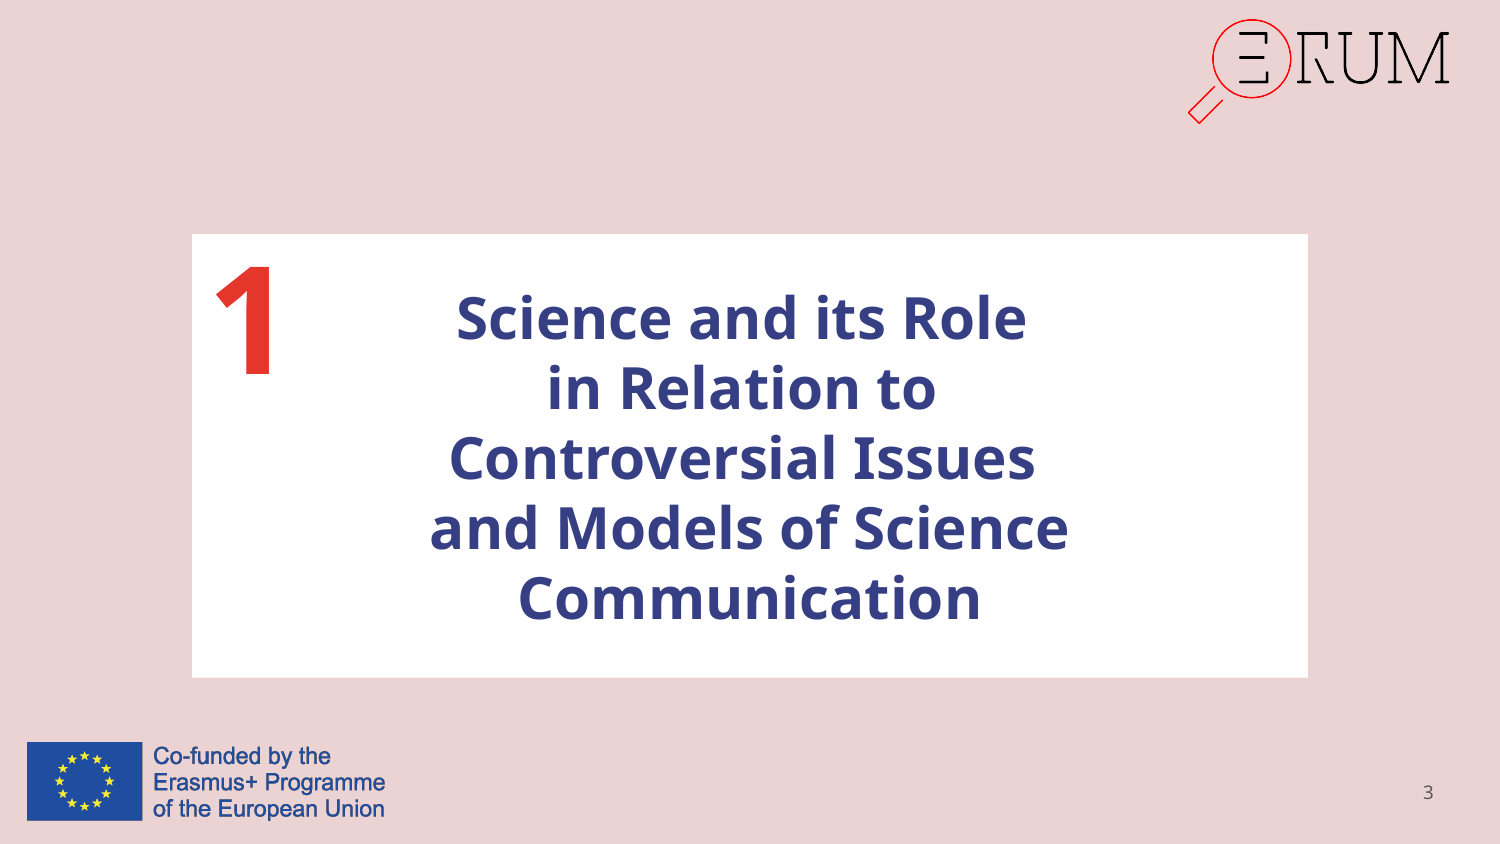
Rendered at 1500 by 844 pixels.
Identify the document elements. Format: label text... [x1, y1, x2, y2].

picture [1136, 0, 1500, 137]
title Science and its Role in Relation to Controversial Issues and Models of Science Communication [192, 234, 1308, 678]
picture [27, 742, 385, 821]
slide_number 3 [1358, 761, 1449, 826]
text_box 1 [192, 209, 411, 420]
